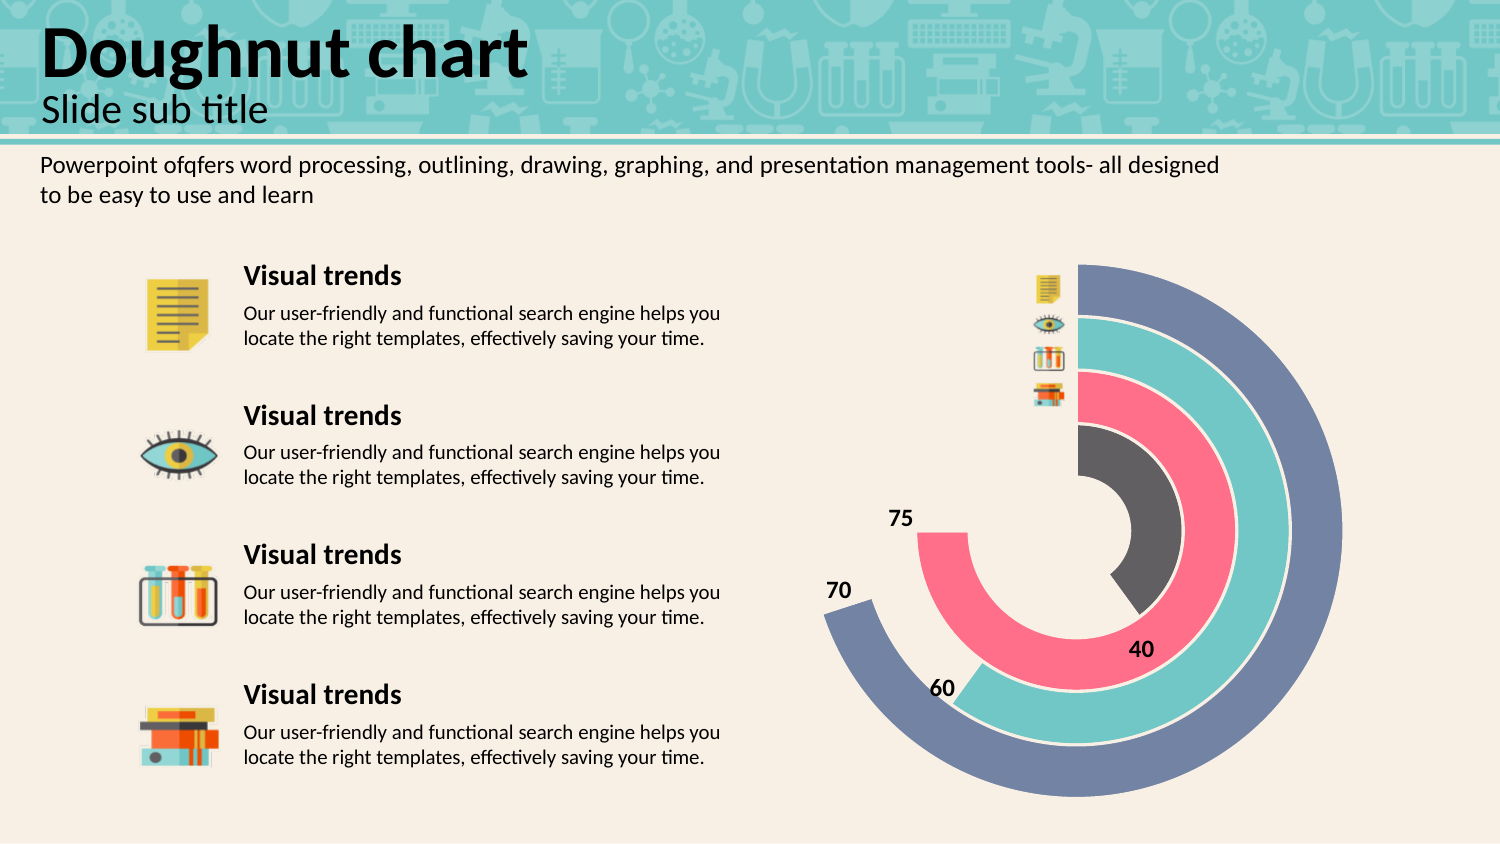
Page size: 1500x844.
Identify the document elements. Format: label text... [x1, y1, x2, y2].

picture [1035, 274, 1062, 305]
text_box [243, 260, 771, 372]
list Slide sub title [41, 108, 1365, 146]
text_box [243, 539, 771, 651]
picture [0, 0, 1500, 134]
picture [135, 426, 223, 484]
picture [1031, 313, 1066, 337]
list Doughnut chart [41, 19, 1365, 108]
text_box Powerpoint ofqfers word processing, outlining, drawing, graphing, and presentation management tools- all designed to be easy to use and learn [40, 148, 1247, 209]
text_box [243, 399, 771, 512]
picture [144, 277, 213, 355]
picture [1031, 345, 1066, 372]
picture [136, 701, 221, 768]
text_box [243, 679, 771, 791]
chart [783, 251, 1369, 810]
picture [135, 561, 222, 629]
picture [1031, 380, 1065, 407]
